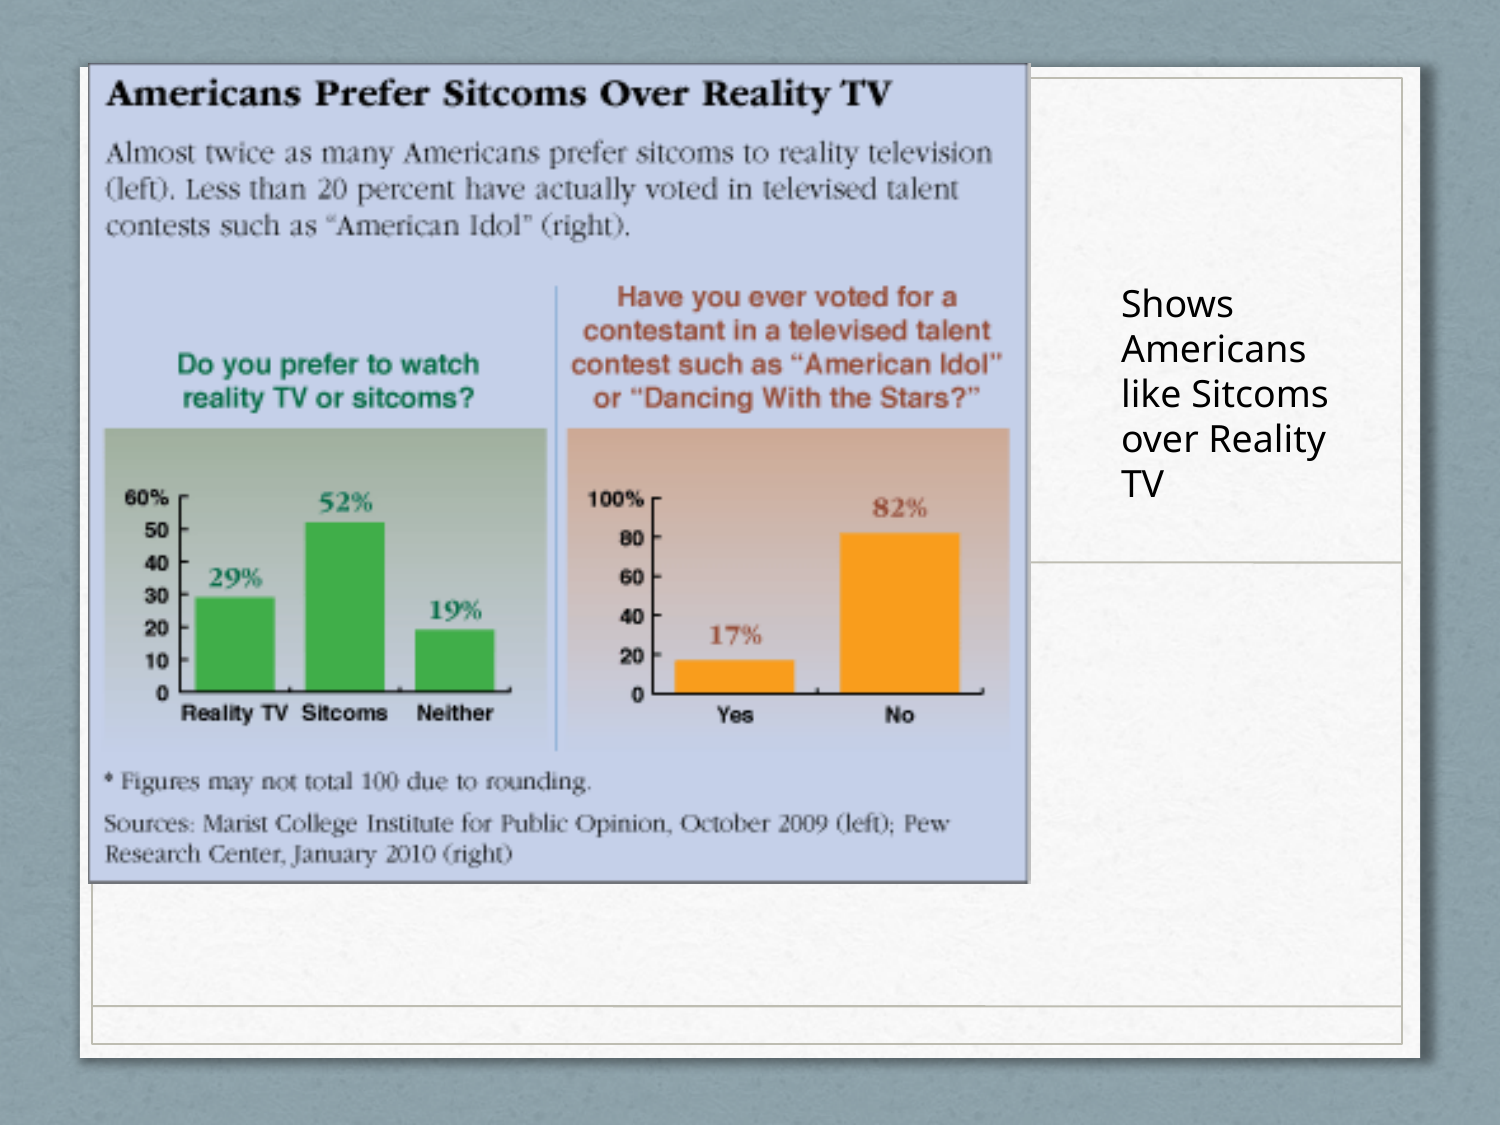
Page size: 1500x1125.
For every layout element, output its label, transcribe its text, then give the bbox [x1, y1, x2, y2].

subtitle [1047, 273, 1425, 590]
picture [93, 1008, 1401, 1043]
picture [79, 62, 1421, 1058]
text_box Shows Americans like Sitcoms over Reality TV [1106, 273, 1368, 513]
